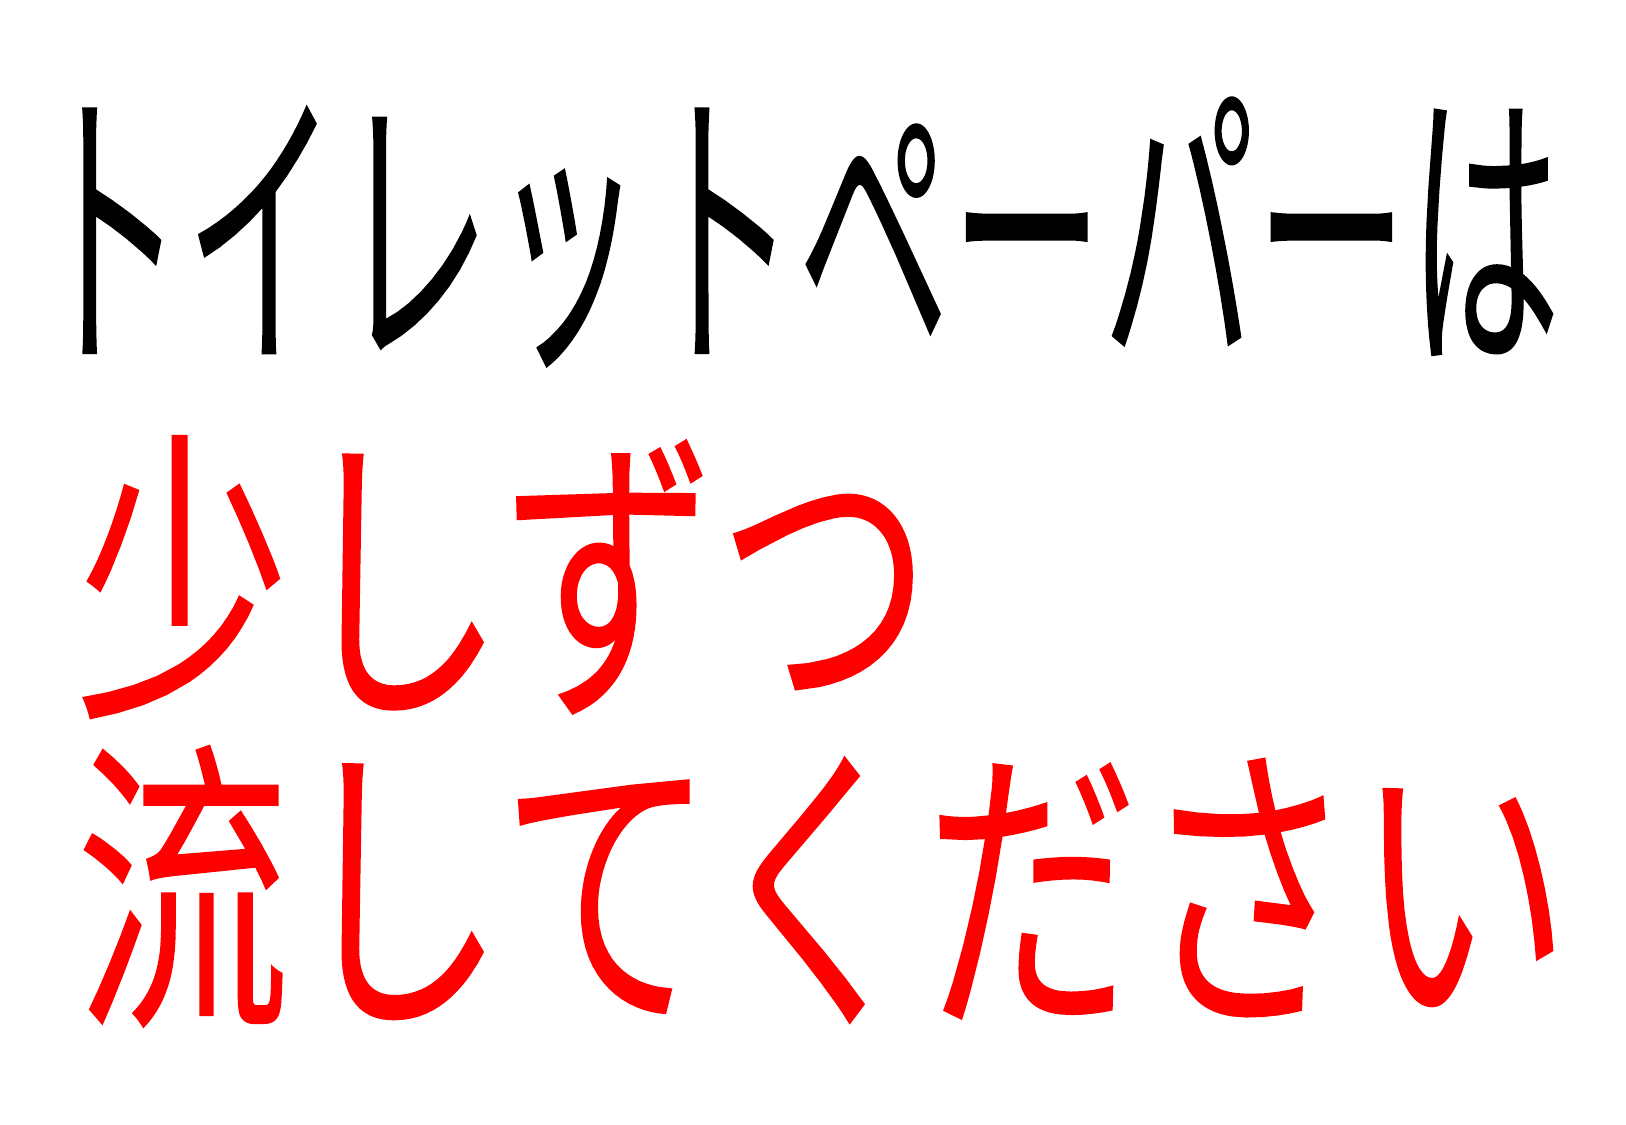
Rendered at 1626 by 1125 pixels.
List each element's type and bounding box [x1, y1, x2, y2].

text_box [81, 96, 1554, 1029]
